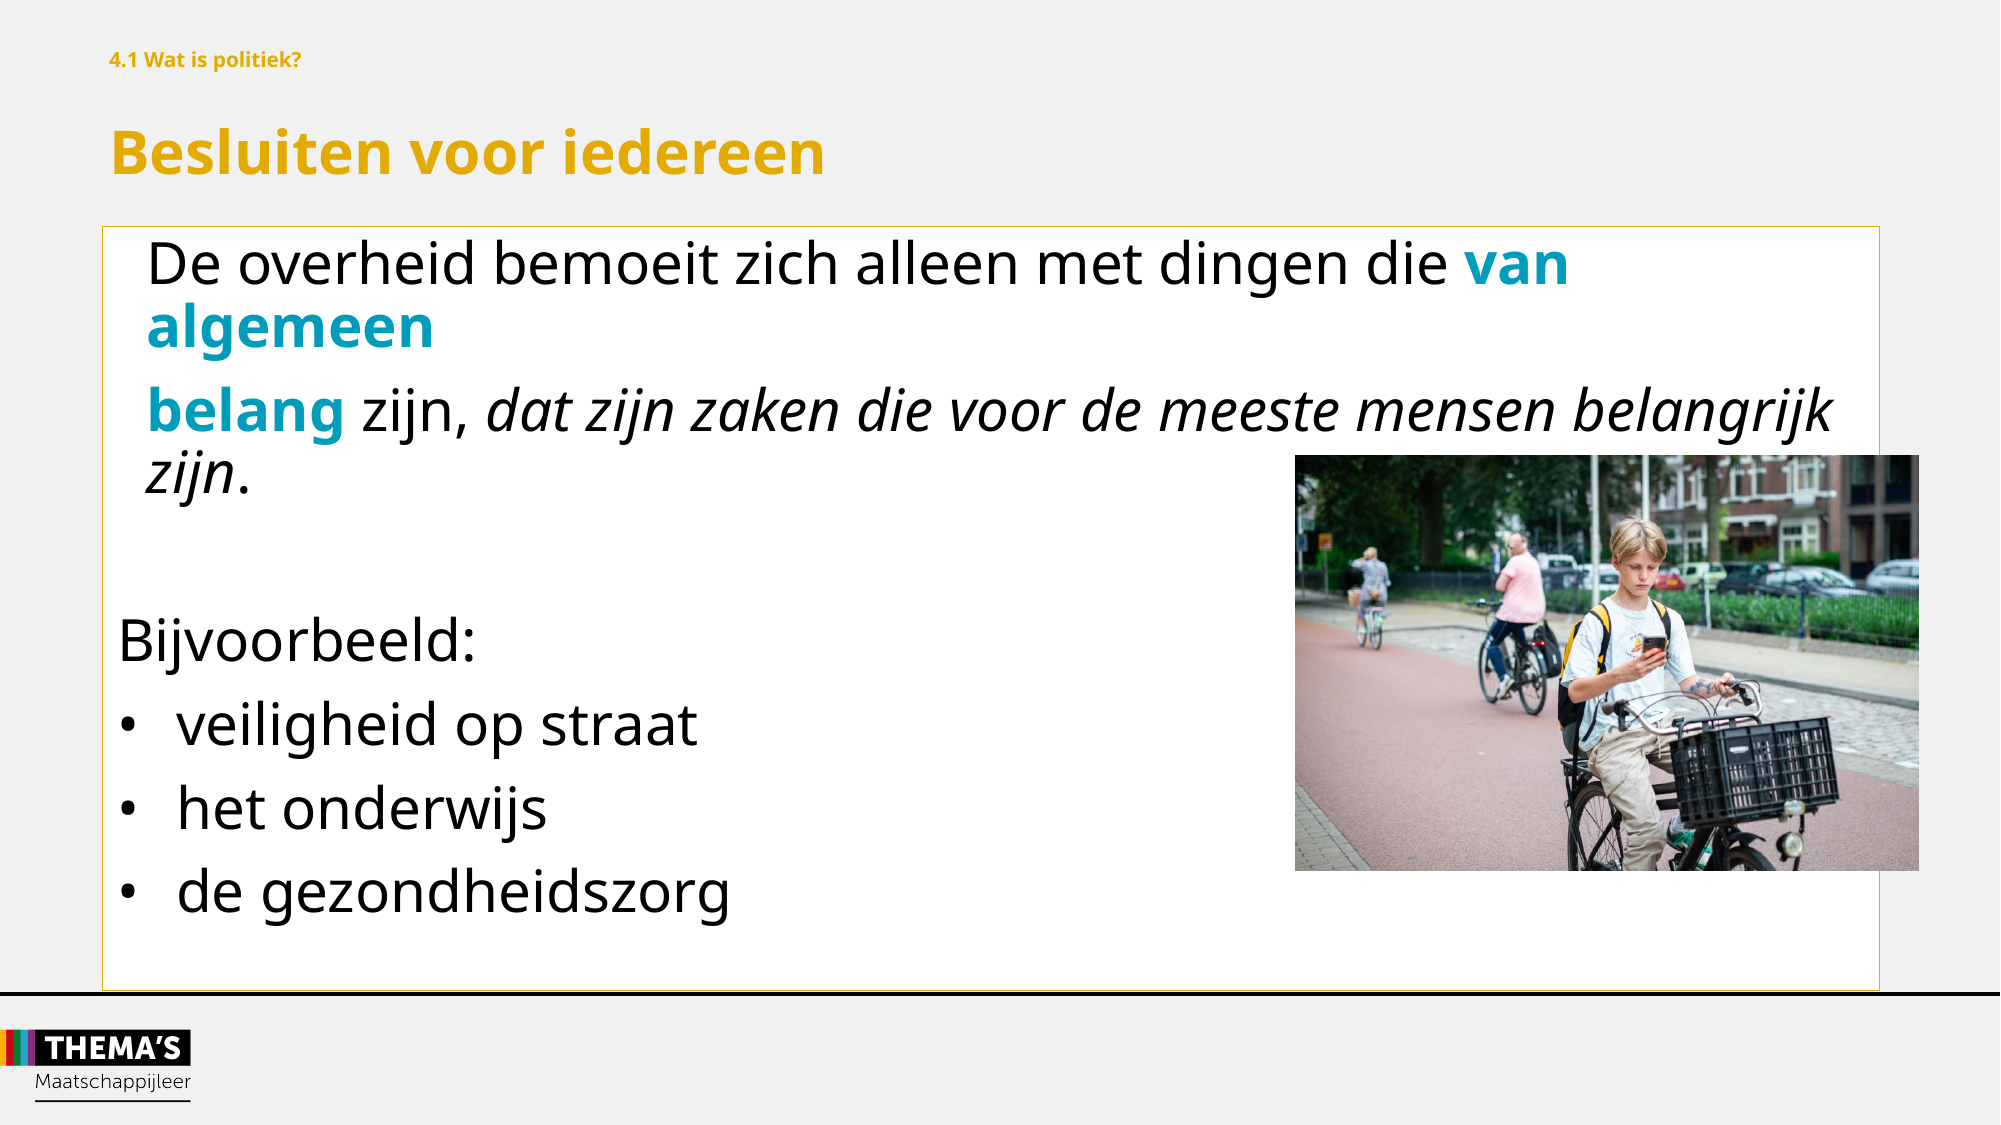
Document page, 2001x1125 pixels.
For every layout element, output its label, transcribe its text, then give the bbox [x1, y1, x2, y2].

picture [1295, 455, 1919, 871]
list 4.1 Wat is politiek? [94, 33, 941, 88]
picture [0, 993, 203, 1125]
list Besluiten voor iedereen [94, 114, 1879, 205]
list De overheid bemoeit zich alleen met dingen die van algemeen belang zijn, dat zijn zaken die voor de meeste mensen belangrijk zijn. Bijvoorbeeld: • veiligheid op straat • het onderwijs • de gezondheidszorg [102, 226, 1880, 991]
